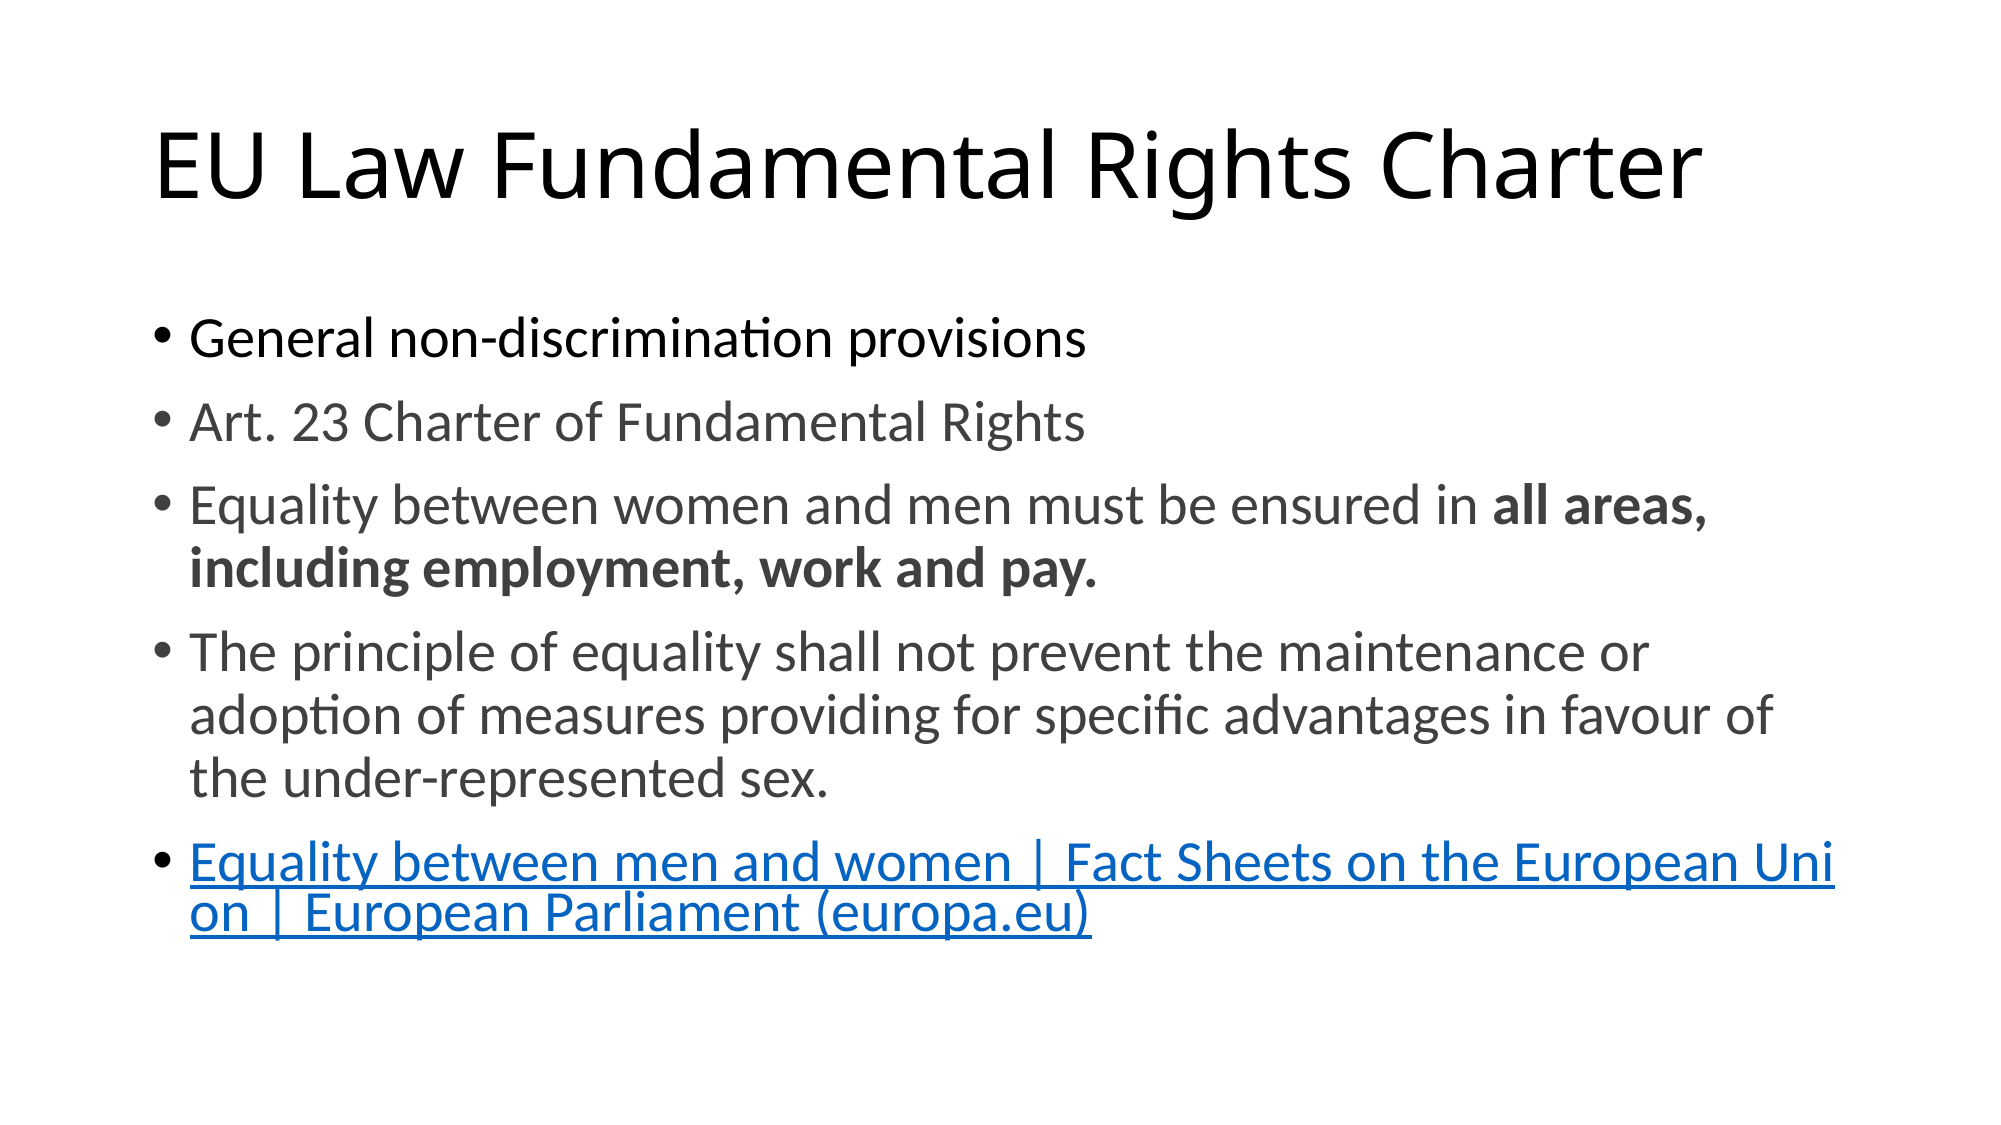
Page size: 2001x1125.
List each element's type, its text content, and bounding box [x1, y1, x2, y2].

title EU Law Fundamental Rights Charter [137, 59, 1863, 278]
list General non-discrimination provisions Art. 23 Charter of Fundamental Rights Equality between women and men must be ensured in all areas, including employment, work and pay. The principle of equality shall not prevent the maintenance or adoption of measures providing for specific advantages in favour of the under-represented sex. Equality between men and women | Fact Sheets on the European Union | European Parliament (europa.eu) [137, 299, 1863, 1014]
